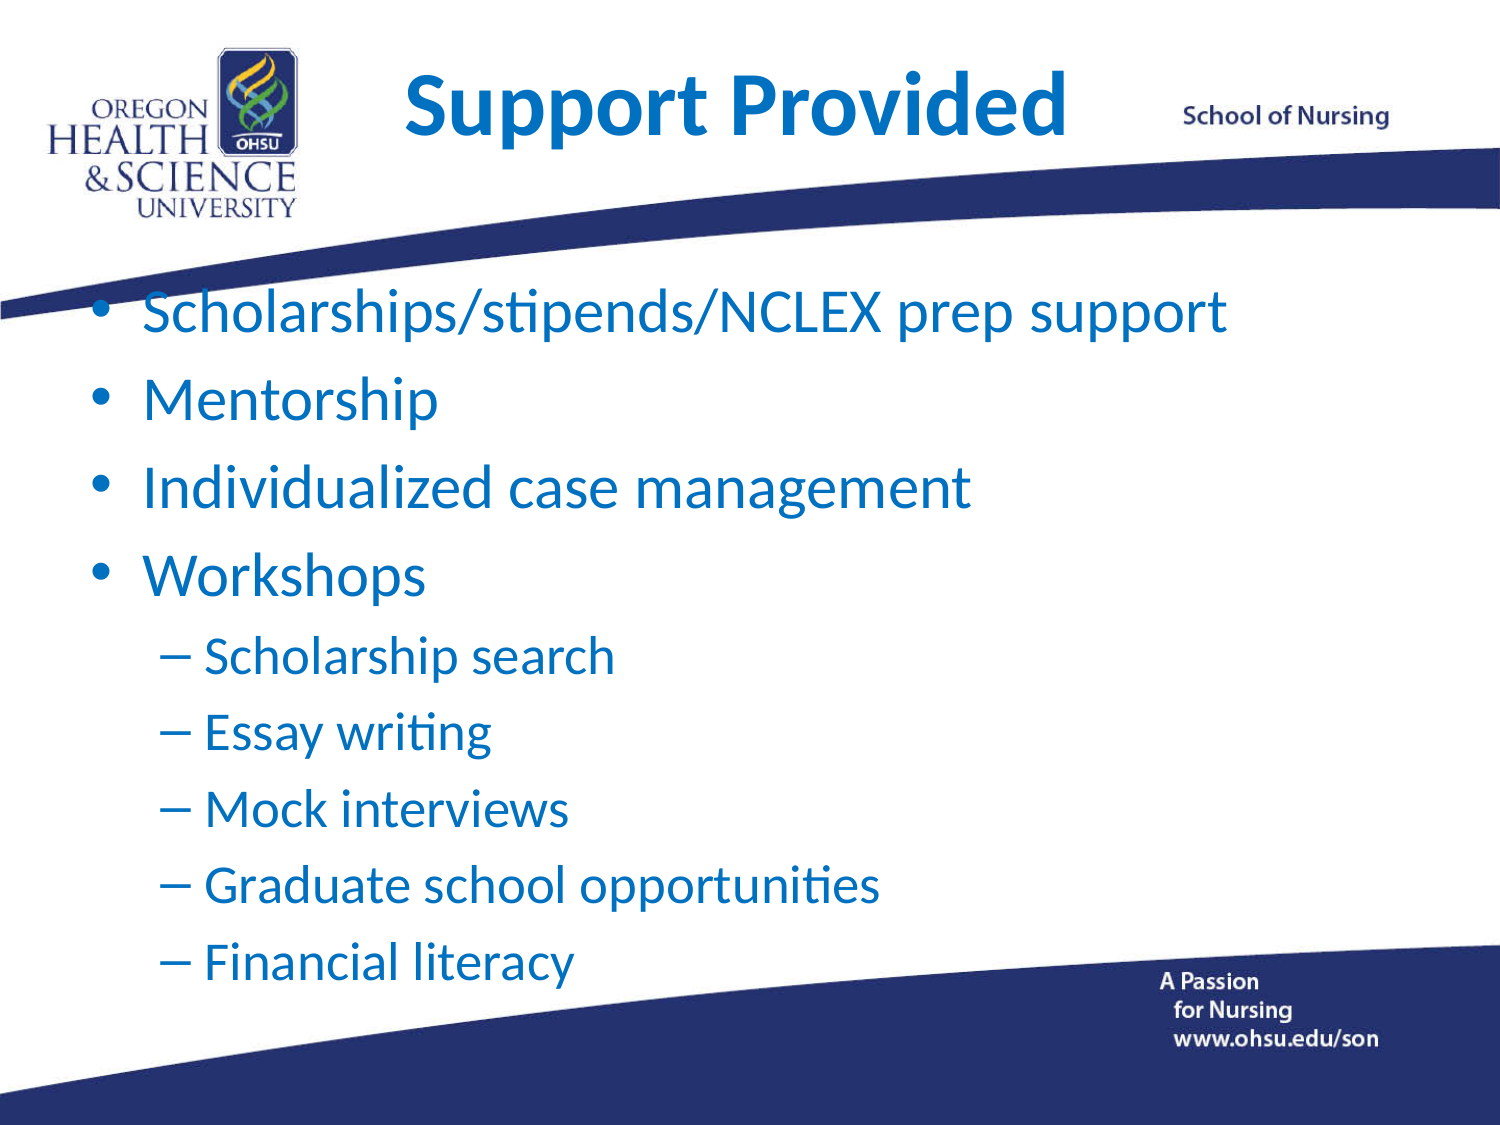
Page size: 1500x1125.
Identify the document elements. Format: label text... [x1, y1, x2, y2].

picture [0, 0, 1500, 1125]
title Support Provided [62, 4, 1413, 192]
list Scholarships/stipends/NCLEX prep support Mentorship Individualized case management Workshops Scholarship search Essay writing Mock interviews Graduate school opportunities Financial literacy [75, 262, 1425, 1005]
